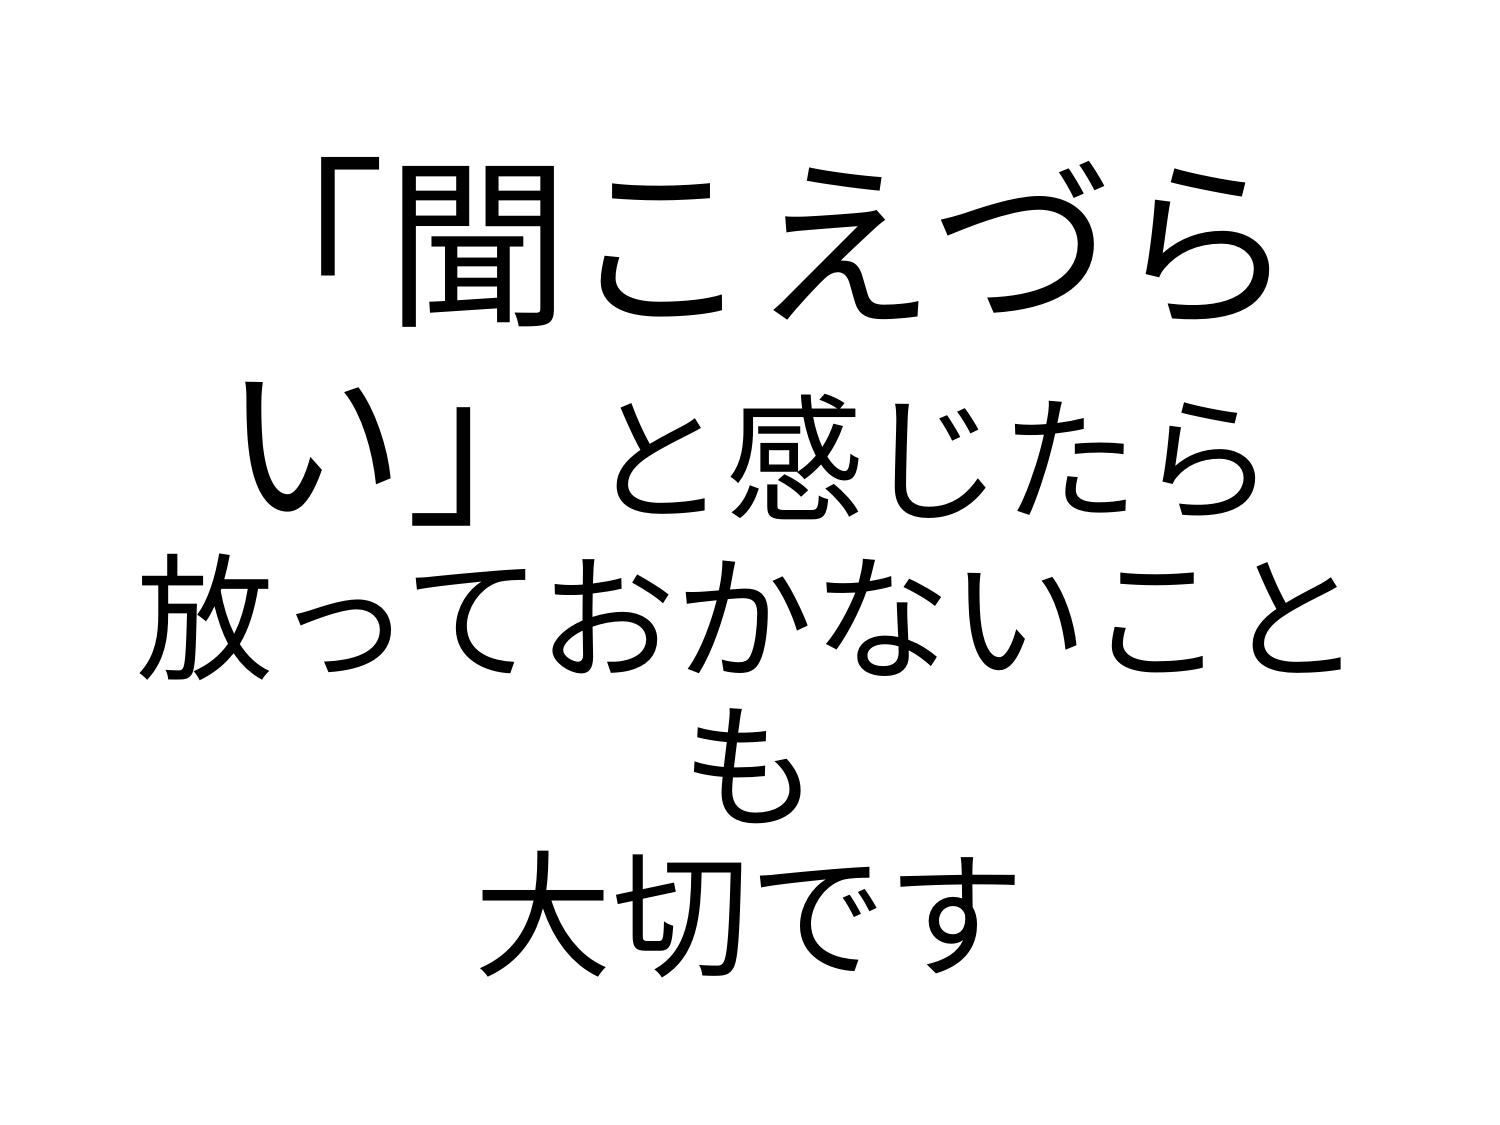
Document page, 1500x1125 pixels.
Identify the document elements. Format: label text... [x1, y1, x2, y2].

text_box 「聞こえづらい」と感じたら 放っておかないことも 大切です [112, 177, 1388, 973]
